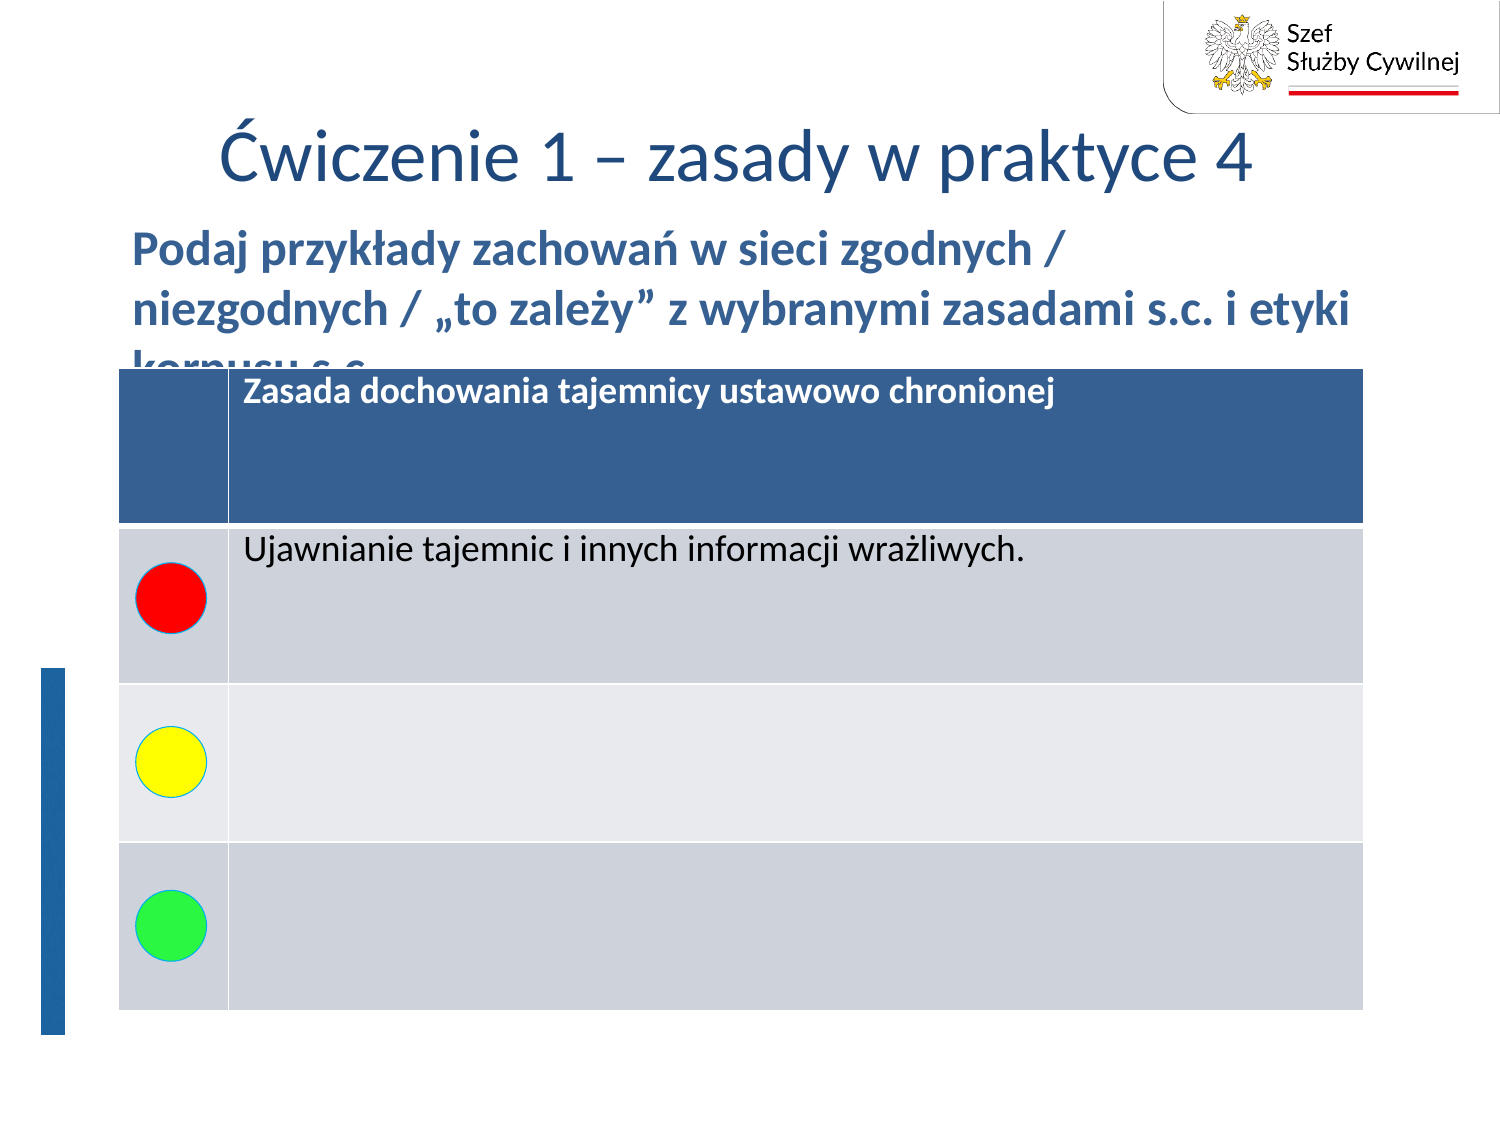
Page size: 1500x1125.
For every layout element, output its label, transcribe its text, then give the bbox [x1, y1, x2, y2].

table_cell [119, 529, 228, 683]
title Ćwiczenie 1 – zasady w praktyce 4 [87, 99, 1387, 224]
picture [1163, 0, 1500, 114]
table_cell Ujawnianie tajemnic i innych informacji wrażliwych. [229, 529, 1363, 683]
table_header Zasada dochowania tajemnicy ustawowo chronionej [229, 369, 1363, 523]
table_header [119, 369, 228, 523]
text_box [133, 560, 209, 636]
table_cell [119, 685, 228, 841]
text_box Podaj przykłady zachowań w sieci zgodnych / niezgodnych / „to zależy” z wybranymi zasadami s.c. i etyki korpusu s.c. [117, 208, 1382, 403]
text_box [133, 888, 209, 964]
table_cell [229, 685, 1363, 841]
text_box [133, 724, 209, 800]
table_cell [119, 843, 228, 1010]
picture [41, 668, 65, 1035]
table_cell [229, 843, 1363, 1010]
